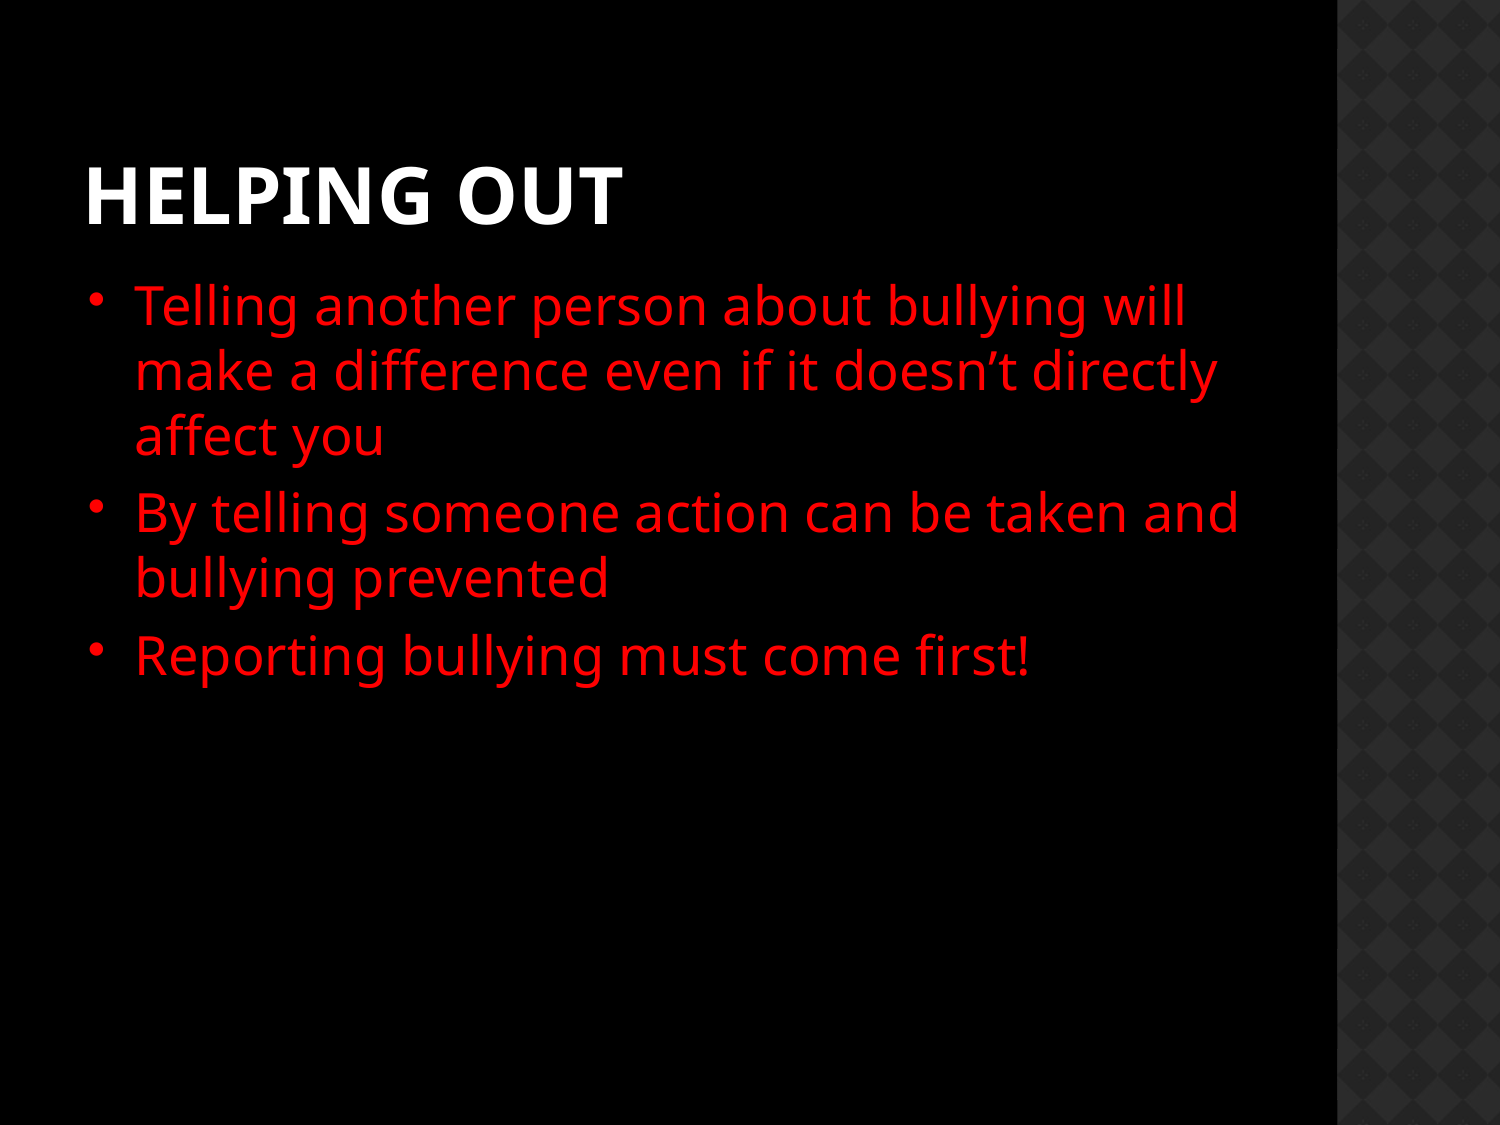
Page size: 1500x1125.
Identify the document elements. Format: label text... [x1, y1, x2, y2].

picture [1337, 0, 1500, 1125]
list Telling another person about bullying will make a difference even if it doesn’t directly affect you By telling someone action can be taken and bullying prevented Reporting bullying must come first! [75, 264, 1263, 1059]
title Helping Out [75, 52, 1263, 240]
